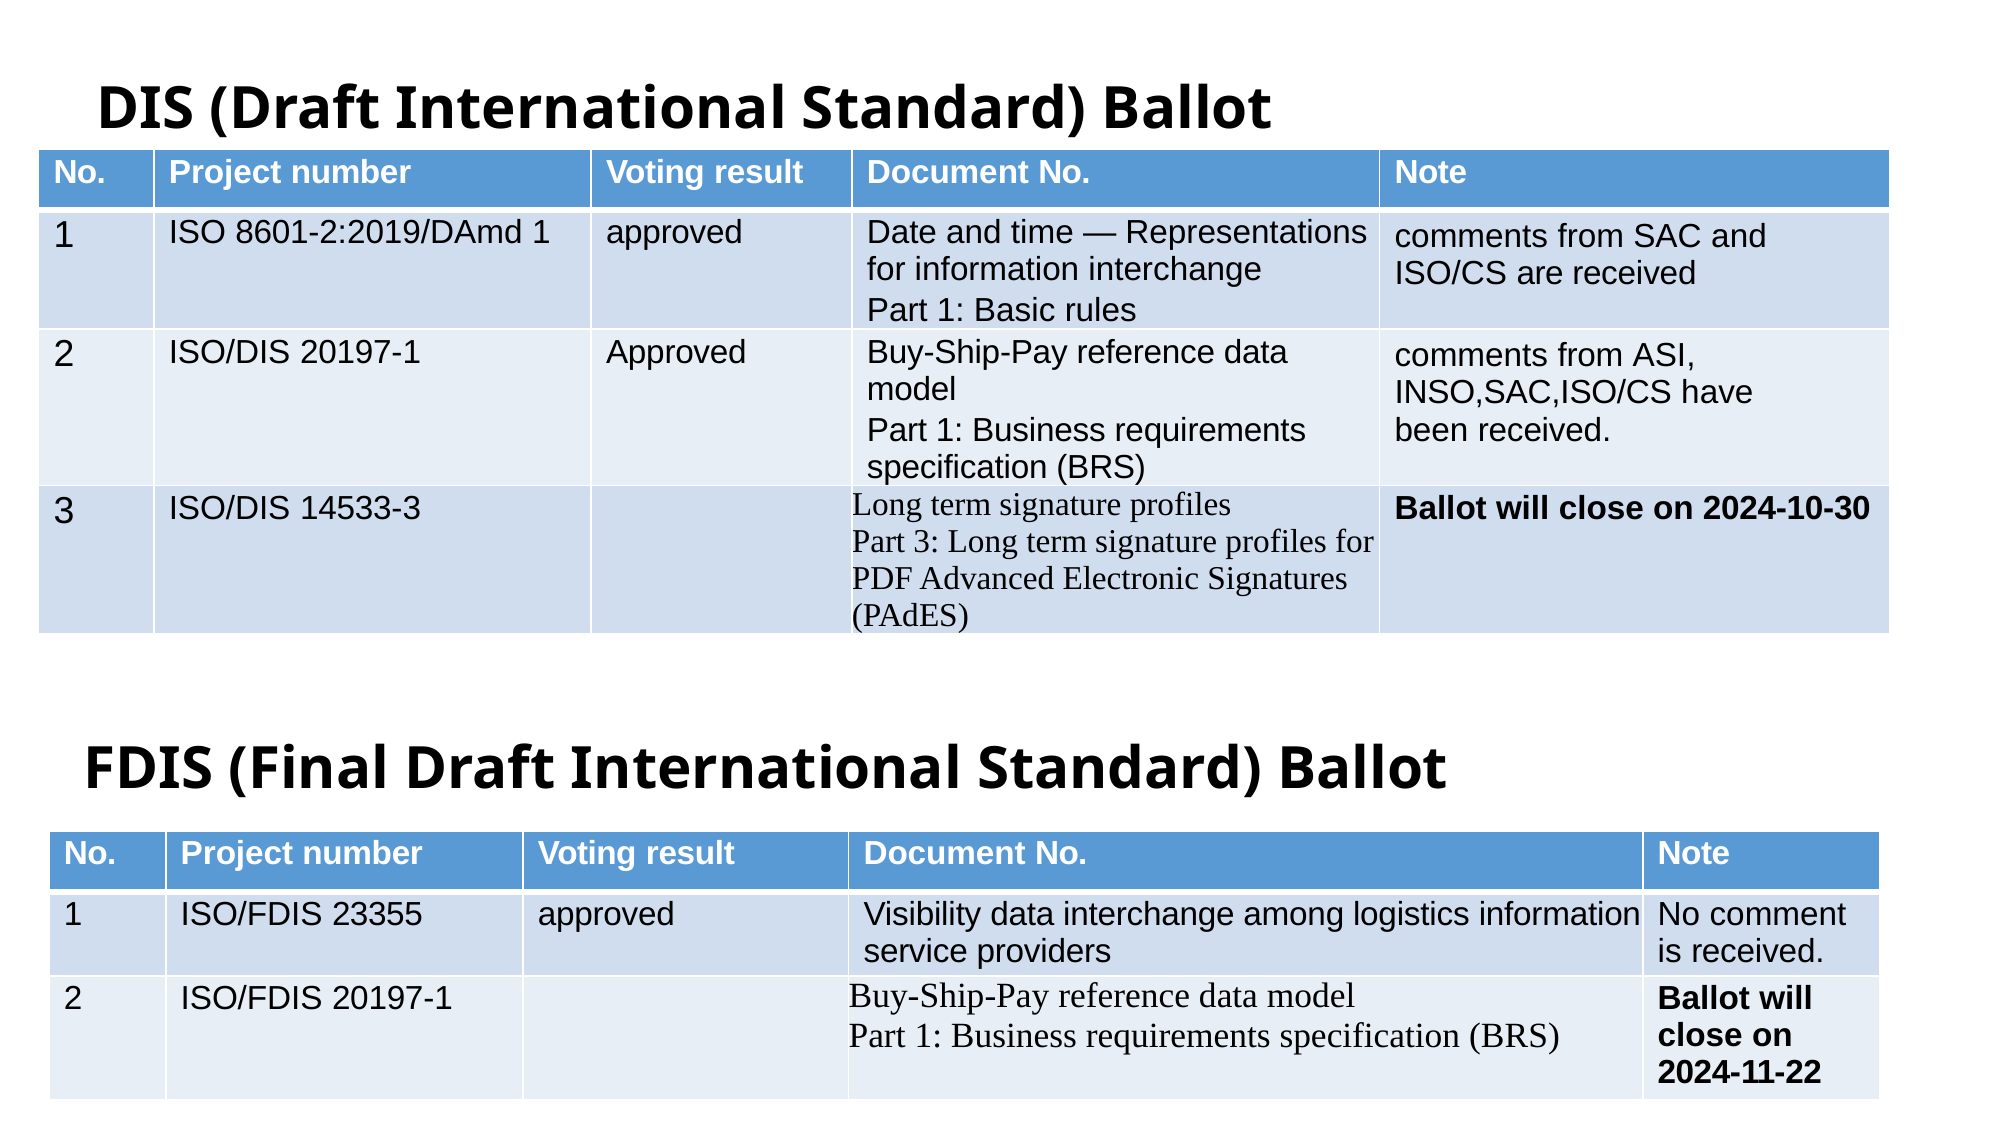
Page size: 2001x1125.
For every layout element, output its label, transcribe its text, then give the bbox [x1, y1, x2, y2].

table_cell ISO/FDIS 23355 [167, 895, 522, 975]
table_header Voting result [524, 832, 848, 889]
table_cell Approved [592, 330, 851, 485]
text_box FDIS (Final Draft International Standard) Ballot [68, 722, 1598, 808]
table_header Document No. [853, 150, 1379, 207]
table_cell Buy-Ship-Pay reference data model Part 1: Business requirements specification (BRS) [853, 330, 1379, 485]
table_cell 1 [50, 895, 165, 975]
table_cell Buy-Ship-Pay reference data model Part 1: Business requirements specification (BRS) [849, 977, 1642, 1099]
table_cell approved [592, 213, 851, 328]
table_header Voting result [592, 150, 851, 207]
table_cell approved [524, 895, 848, 975]
table_cell ISO 8601-2:2019/DAmd 1 [155, 213, 590, 328]
table_cell Ballot will close on 2024-10-30 [1380, 486, 1889, 633]
table_cell 2 [50, 977, 165, 1099]
text_box DIS (Draft International Standard) Ballot [81, 63, 1413, 148]
table_cell comments from SAC and ISO/CS are received [1380, 213, 1889, 328]
table_cell Long term signature profiles Part 3: Long term signature profiles for PDF Advanced Electronic Signatures (PAdES) [853, 486, 1379, 633]
table_cell [592, 486, 851, 633]
table_cell 3 [39, 486, 153, 633]
table_cell ISO/DIS 20197-1 [155, 330, 590, 485]
table_cell [524, 977, 848, 1099]
table_header No. [39, 150, 153, 207]
table_header Note [1644, 832, 1879, 889]
table_cell ISO/DIS 14533-3 [155, 486, 590, 633]
table_header Document No. [849, 832, 1642, 889]
table_cell ISO/FDIS 20197-1 [167, 977, 522, 1099]
table_cell comments from ASI, INSO,SAC,ISO/CS have been received. [1380, 330, 1889, 485]
table_cell Visibility data interchange among logistics information service providers [849, 895, 1642, 975]
table_cell 1 [39, 213, 153, 328]
table_header Note [1380, 150, 1889, 207]
table_cell Date and time — Representations for information interchange Part 1: Basic rules [853, 213, 1379, 328]
table_header Project number [155, 150, 590, 207]
table_cell 2 [39, 330, 153, 485]
table_cell No comment is received. [1644, 895, 1879, 975]
table_header No. [50, 832, 165, 889]
table_header Project number [167, 832, 522, 889]
table_cell Ballot will close on 2024-11-22 [1644, 977, 1879, 1099]
